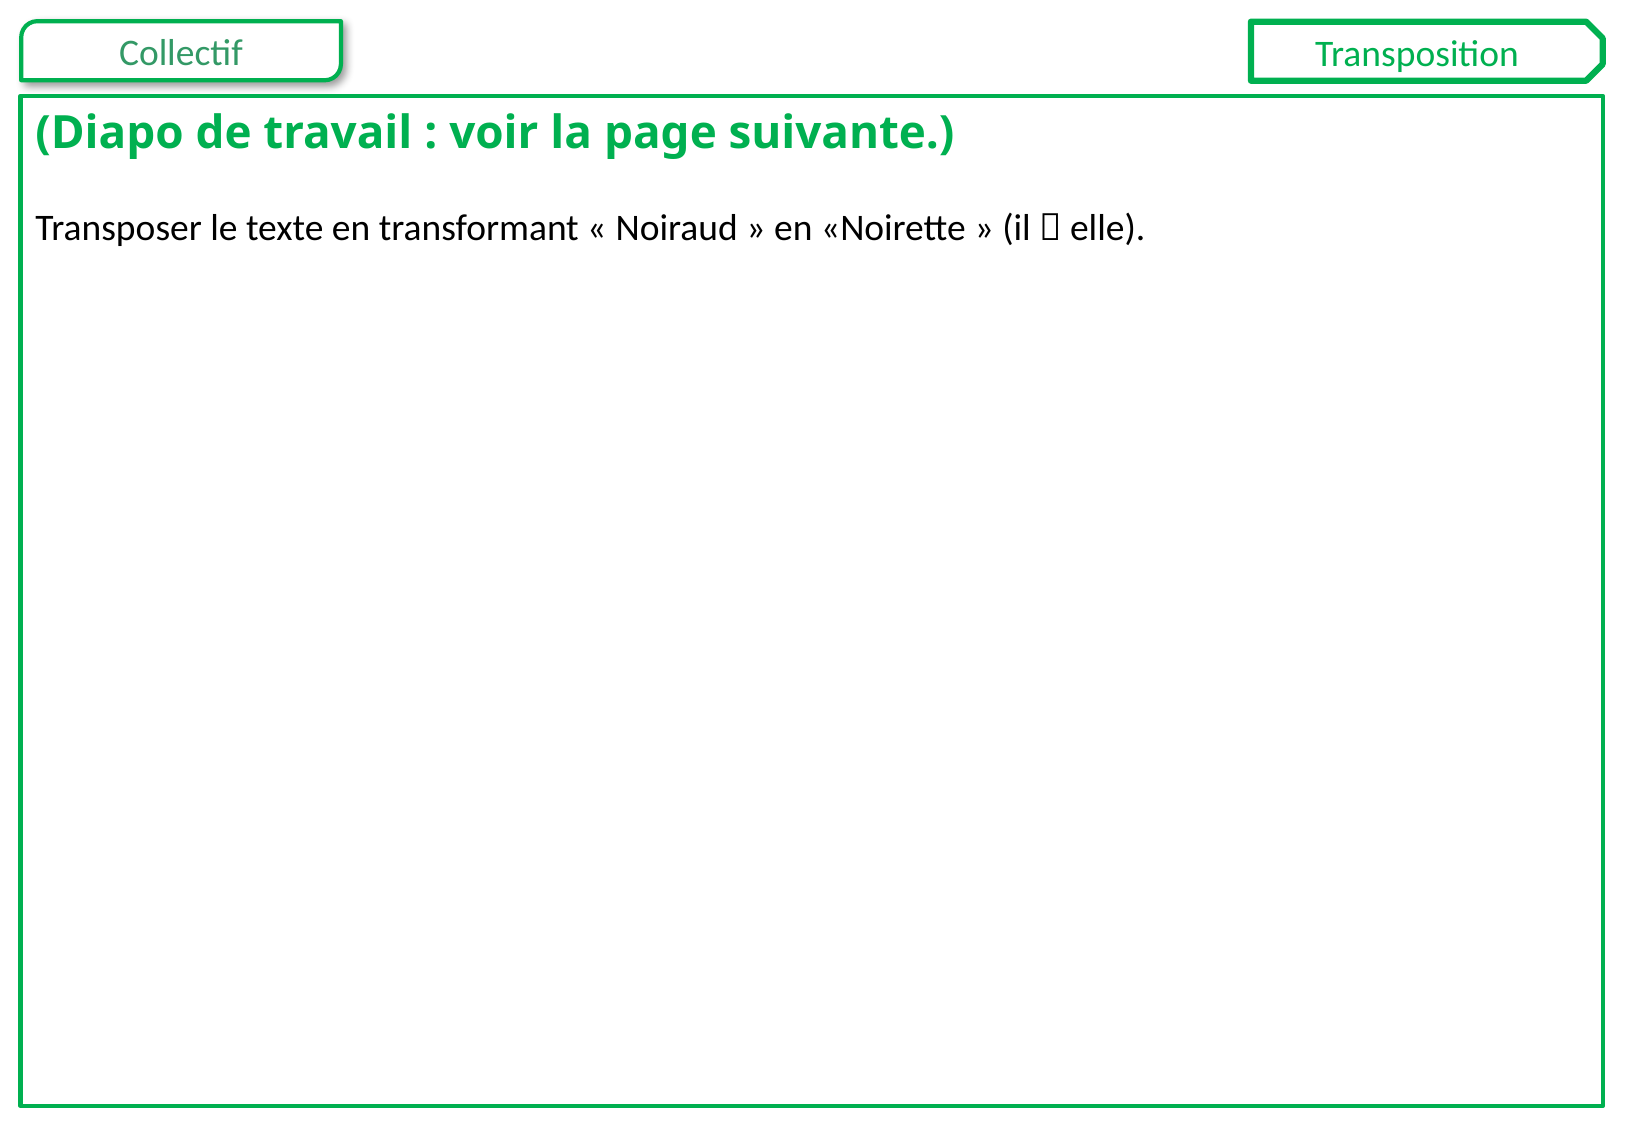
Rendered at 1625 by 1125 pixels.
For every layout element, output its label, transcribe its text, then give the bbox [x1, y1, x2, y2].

list (Diapo de travail : voir la page suivante.) Transposer le texte en transformant « Noiraud » en «Noirette » (il  elle). [18, 94, 1605, 1108]
list Transposition [1250, 21, 1584, 81]
